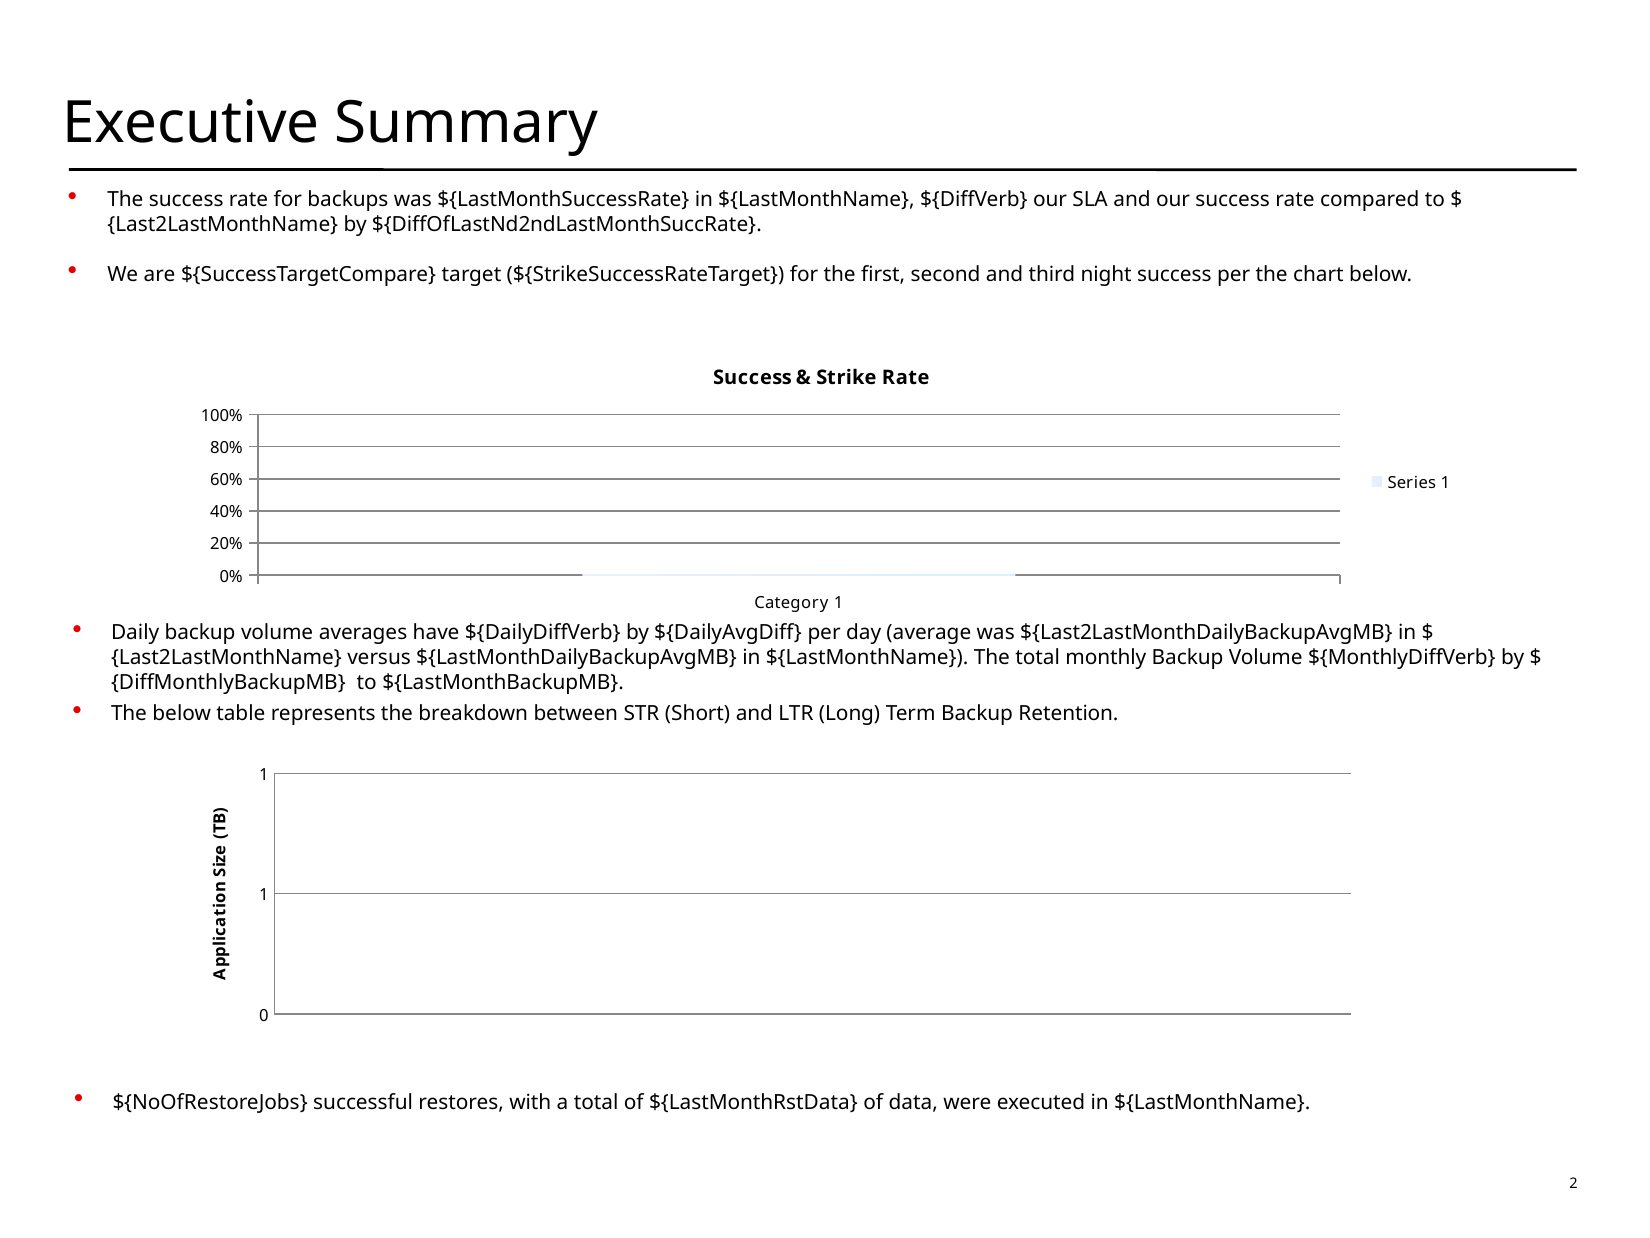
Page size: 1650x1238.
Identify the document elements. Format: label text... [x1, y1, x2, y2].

chart [174, 343, 1469, 619]
chart [174, 755, 1376, 1032]
text_box ${NoOfRestoreJobs} successful restores, with a total of ${LastMonthRstData} of data, were executed in ${LastMonthName}. [75, 1088, 1578, 1114]
list The success rate for backups was ${LastMonthSuccessRate} in ${LastMonthName}, ${DiffVerb} our SLA and our success rate compared to ${Last2LastMonthName} by ${DiffOfLastNd2ndLastMonthSuccRate}. We are ${SuccessTargetCompare} target (${StrikeSuccessRateTarget}) for the first, second and third night success per the chart below. [68, 185, 1601, 890]
text_box 1 [1509, 1131, 1578, 1194]
text_box Daily backup volume averages have ${DailyDiffVerb} by ${DailyAvgDiff} per day (average was ${Last2LastMonthDailyBackupAvgMB} in ${Last2LastMonthName} versus ${LastMonthDailyBackupAvgMB} in ${LastMonthName}). The total monthly Backup Volume ${MonthlyDiffVerb} by ${DiffMonthlyBackupMB} to ${LastMonthBackupMB}. The below table represents the breakdown between STR (Short) and LTR (Long) Term Backup Retention. [73, 618, 1576, 725]
title Executive Summary [62, 0, 1469, 155]
